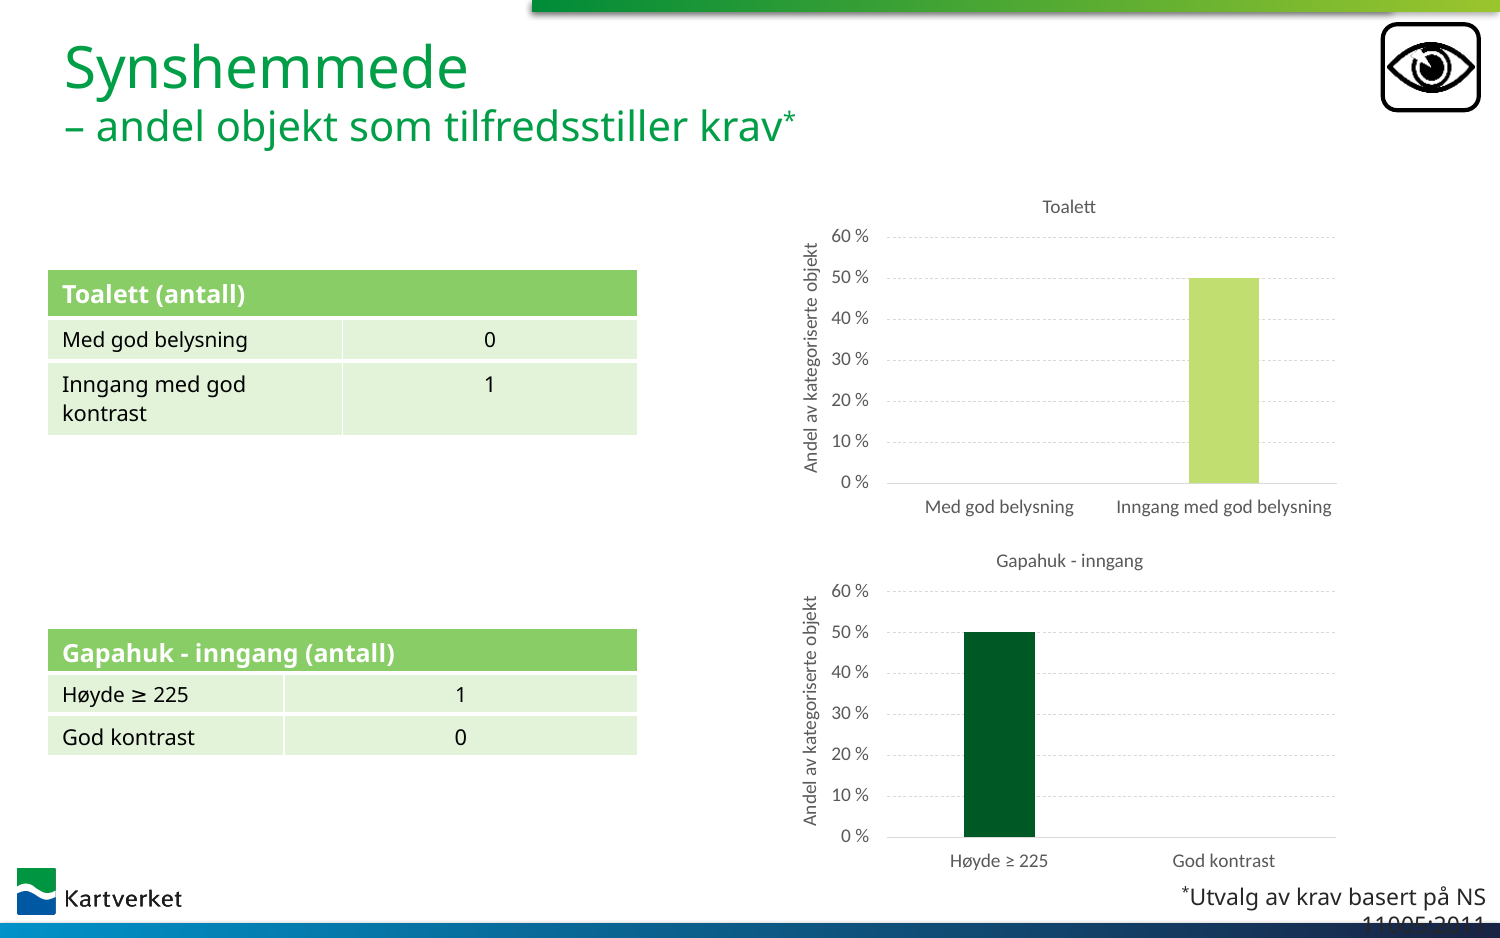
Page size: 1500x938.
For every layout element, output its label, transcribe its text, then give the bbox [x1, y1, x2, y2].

table_header Gapahuk - inngang (antall) [48, 629, 637, 671]
table_cell Høyde ≥ 225 [48, 675, 283, 712]
table_cell 0 [343, 320, 637, 359]
text_box Synshemmede – andel objekt som tilfredsstiller krav* [49, 24, 1431, 158]
table_cell Med god belysning [48, 320, 342, 359]
table_cell 1 [285, 675, 637, 712]
picture [791, 541, 1348, 880]
table_cell God kontrast [48, 716, 283, 755]
table_cell 0 [285, 716, 637, 755]
table_cell 1 [343, 363, 637, 435]
text_box *Utvalg av krav basert på NS 11005:2011 [1068, 873, 1500, 938]
table_cell Inngang med god kontrast [48, 363, 342, 435]
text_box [1382, 24, 1480, 111]
picture [791, 187, 1348, 526]
table_header Toalett (antall) [48, 270, 637, 316]
